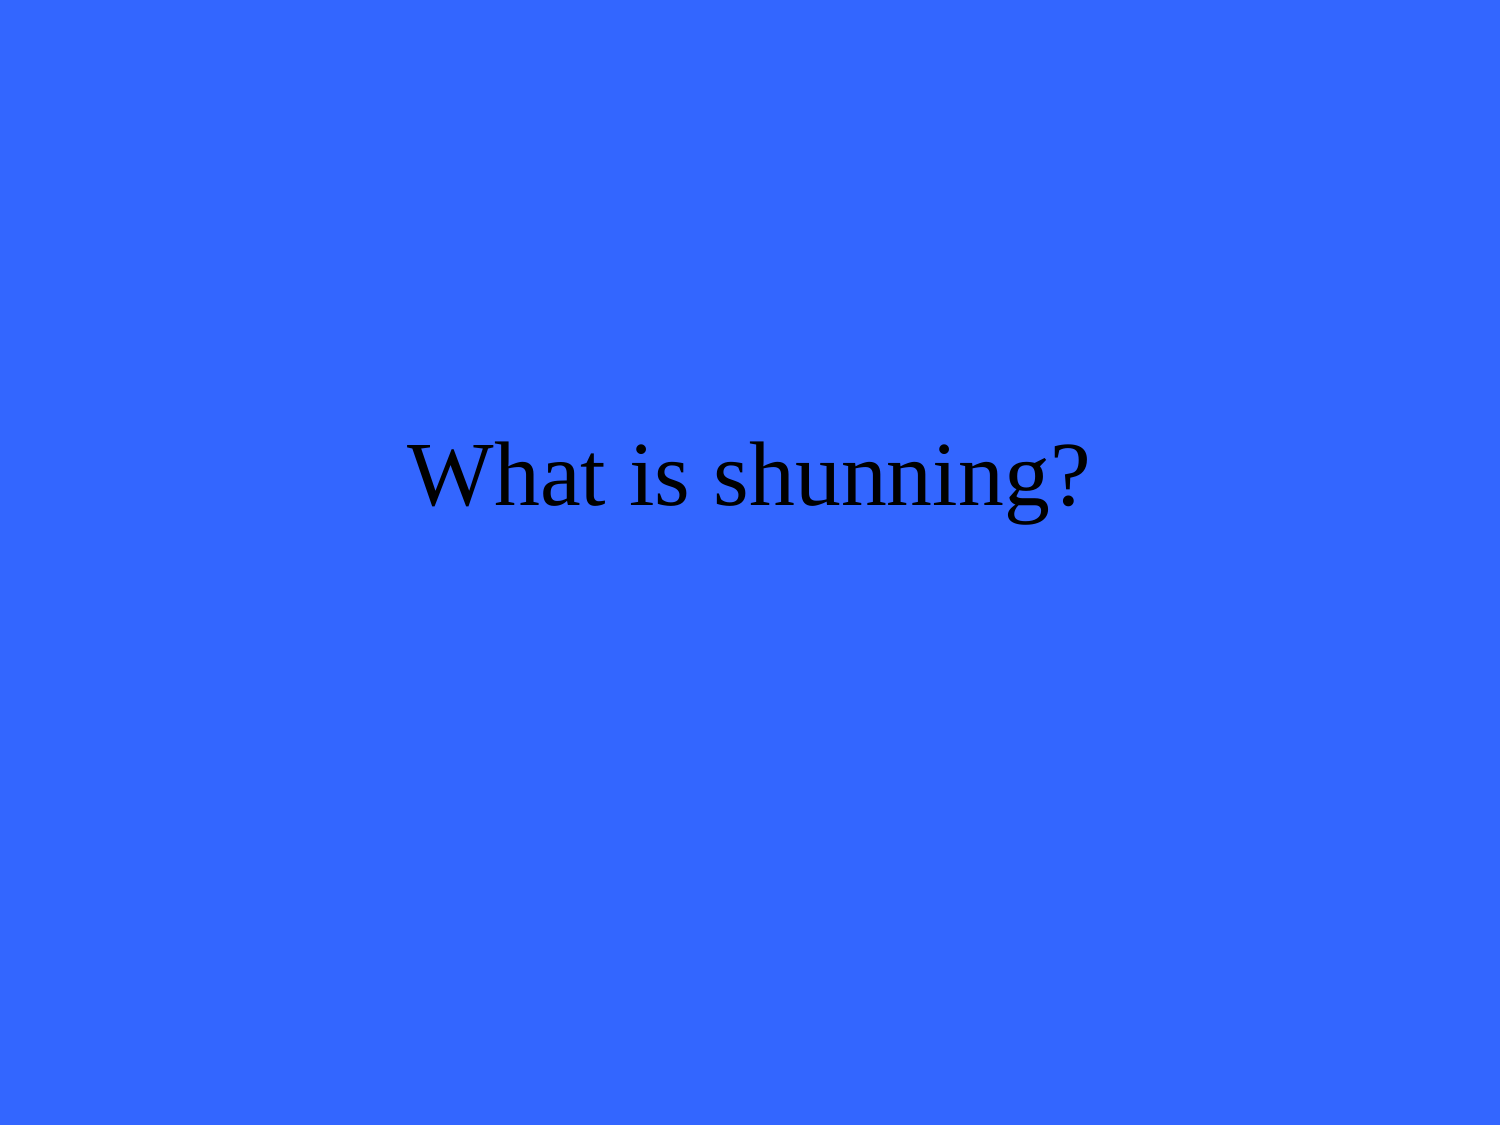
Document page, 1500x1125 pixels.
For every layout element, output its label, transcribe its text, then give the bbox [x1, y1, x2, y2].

title What is shunning? [112, 375, 1388, 563]
